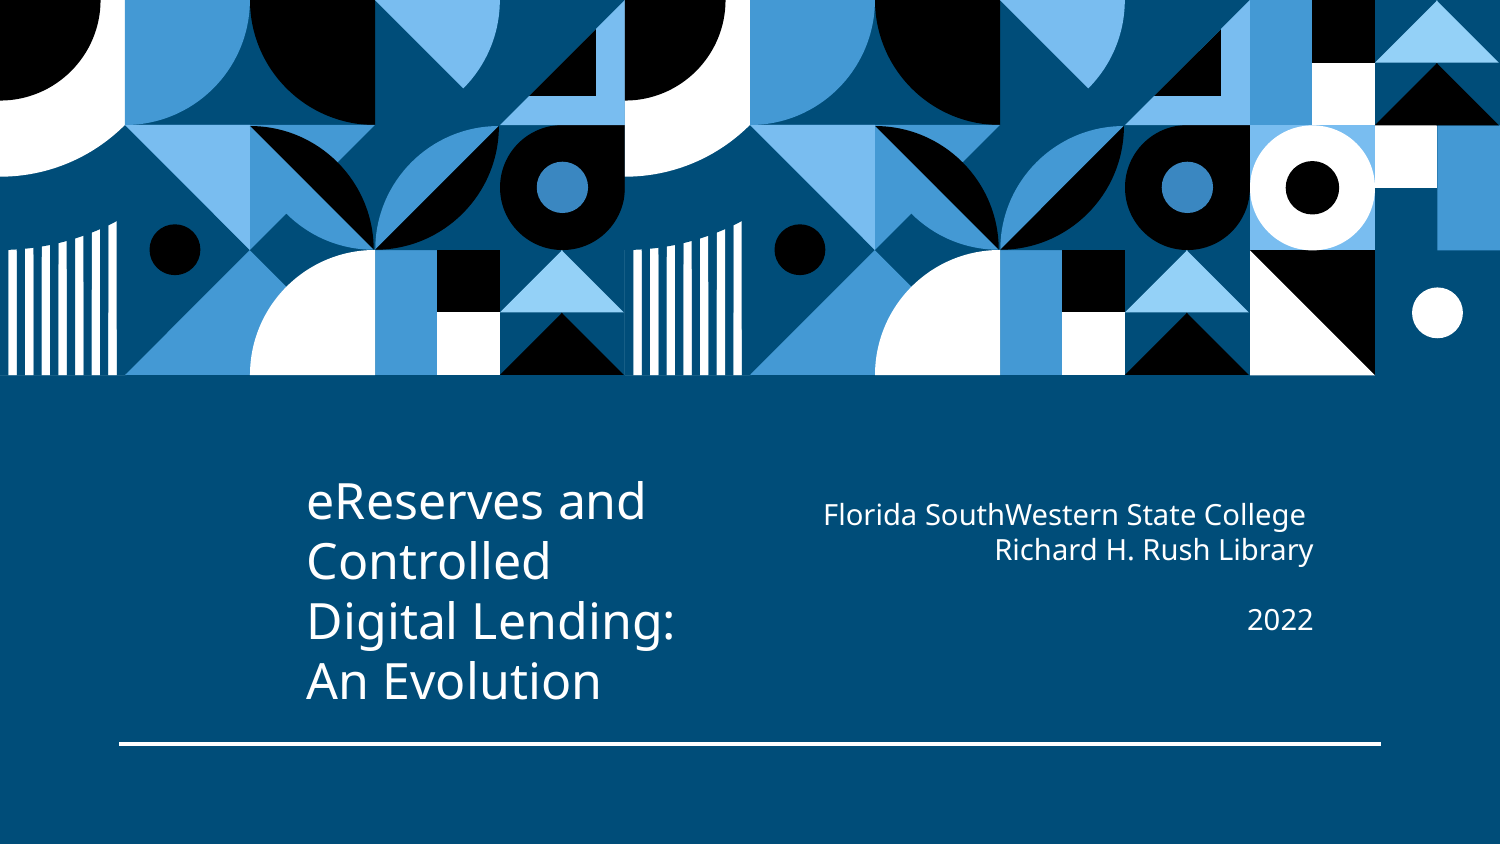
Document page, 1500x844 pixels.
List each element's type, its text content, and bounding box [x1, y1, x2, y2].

subtitle Florida SouthWestern State College Richard H. Rush Library 2022 [769, 480, 1330, 635]
title eReserves and Controlled Digital Lending: An Evolution [291, 390, 731, 725]
